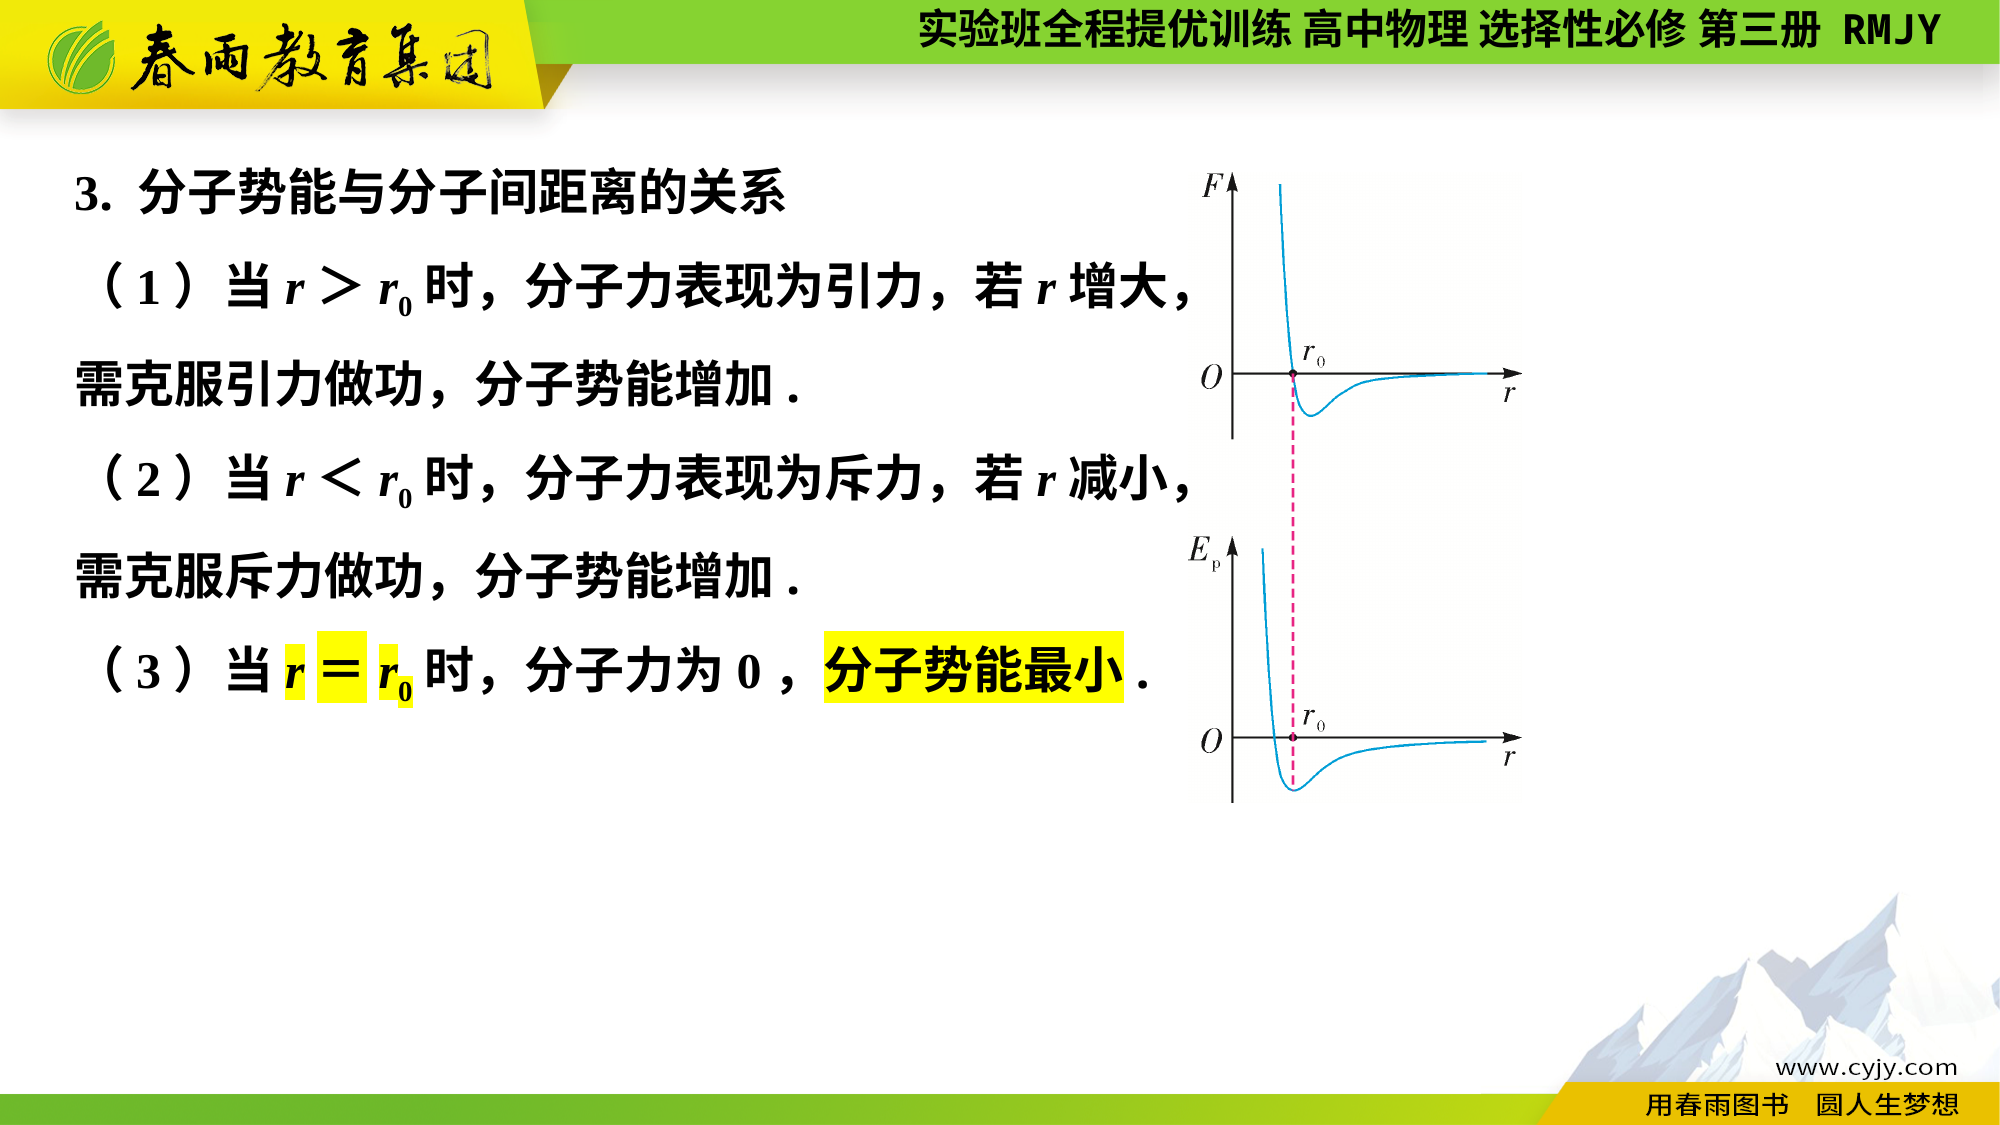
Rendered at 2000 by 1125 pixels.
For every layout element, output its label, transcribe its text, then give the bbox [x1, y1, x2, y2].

list 3. 分子势能与分子间距离的关系 （1）当r＞r0时，分子力表现为引力，若r增大， 需克服引力做功，分子势能增加. （2）当r＜r0时，分子力表现为斥力，若r减小， 需克服斥力做功，分子势能增加. （3）当r＝r0时，分子力为0，分子势能最小. [59, 122, 1944, 672]
picture [0, 0, 2000, 1125]
